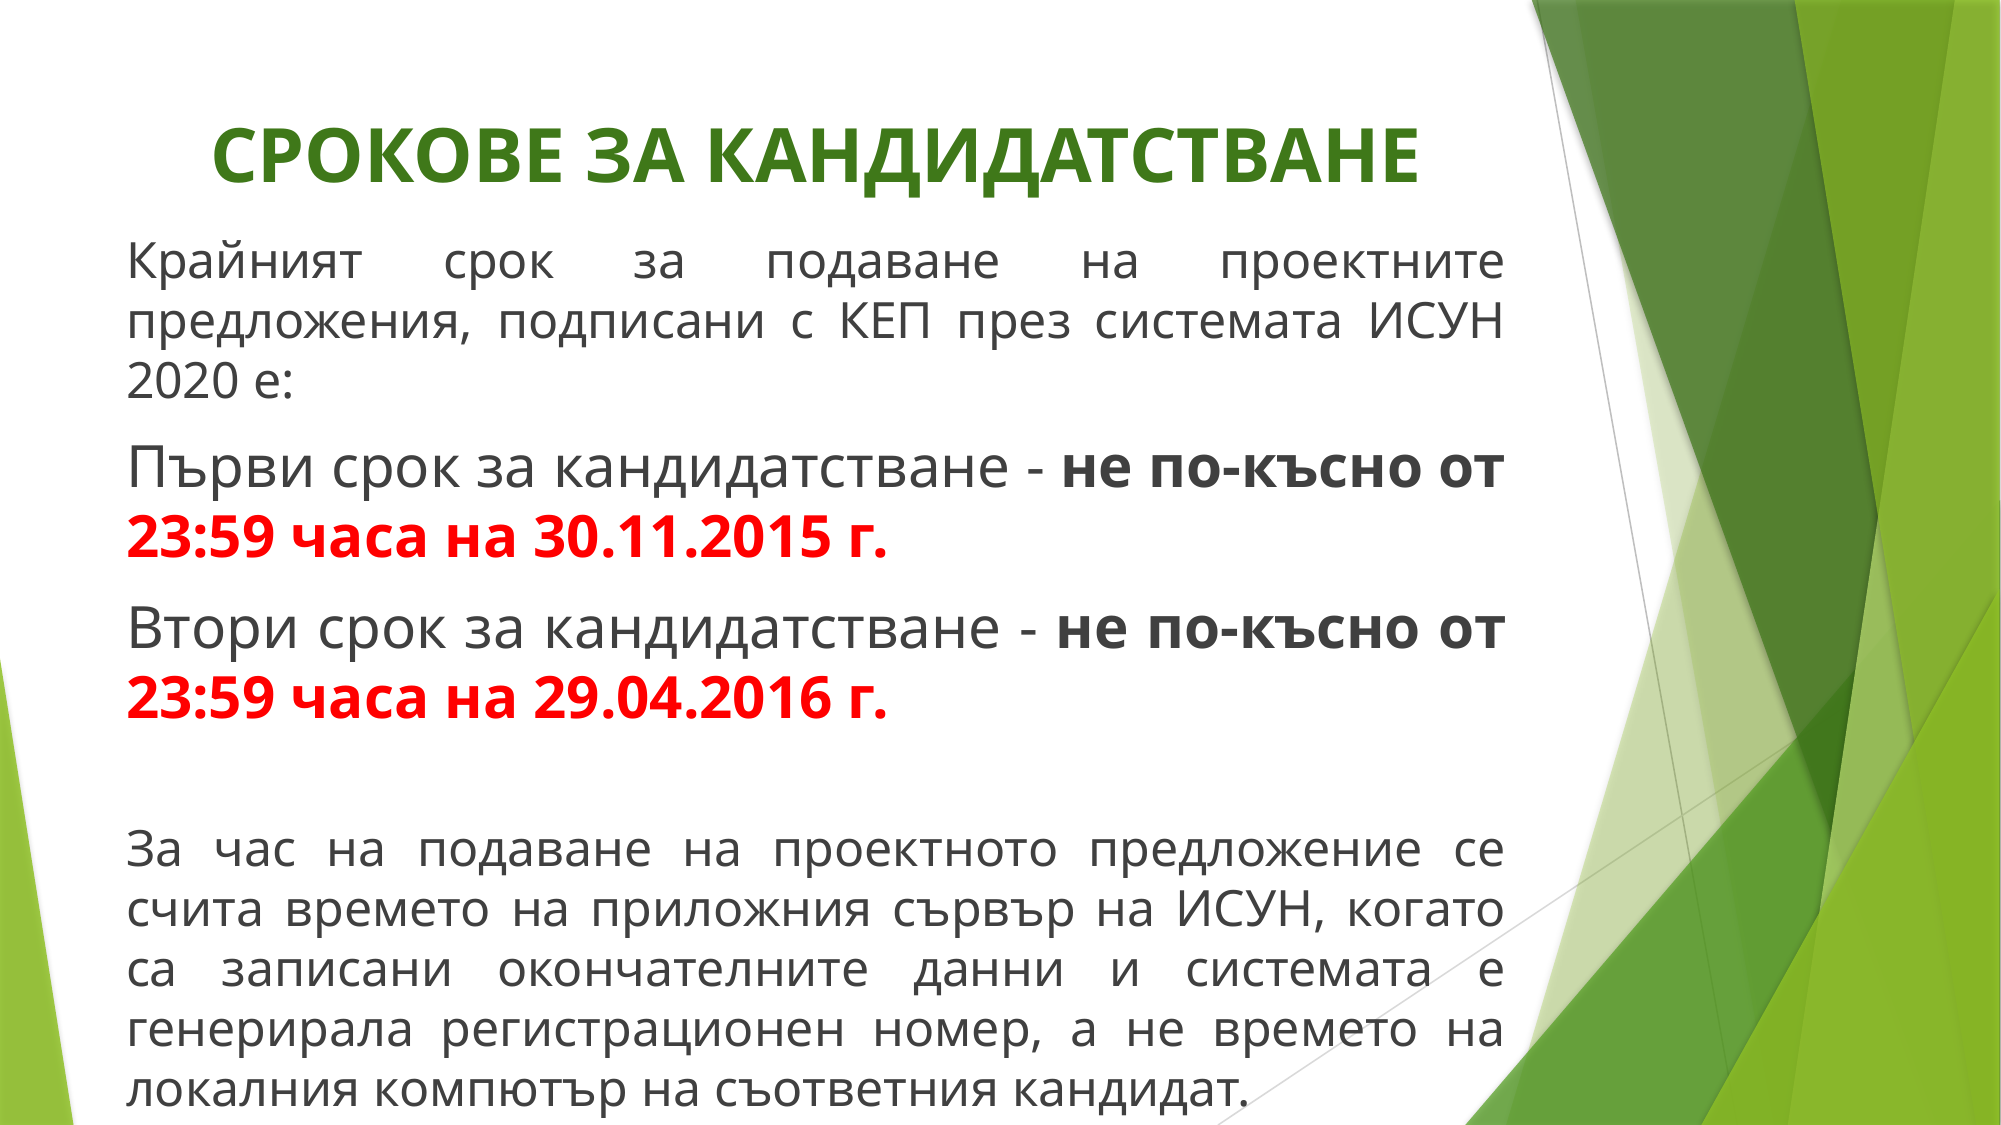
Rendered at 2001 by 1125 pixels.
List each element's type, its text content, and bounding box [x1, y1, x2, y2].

title СРОКОВЕ ЗА КАНДИДАТСТВАНЕ [111, 99, 1522, 220]
list Крайният срок за подаване на проектните предложения, подписани с КЕП през системата ИСУН 2020 е: Първи срок за кандидатстване - не по-късно от 23:59 часа на 30.11.2015 г. Втори срок за кандидатстване - не по-късно от 23:59 часа на 29.04.2016 г. За час на подаване на проектното предложение се счита времето на приложния сървър на ИСУН, когато са записани окончателните данни и системата е генерирала регистрационен номер, а не времето на локалния компютър на съответния кандидат. [111, 220, 1522, 1091]
